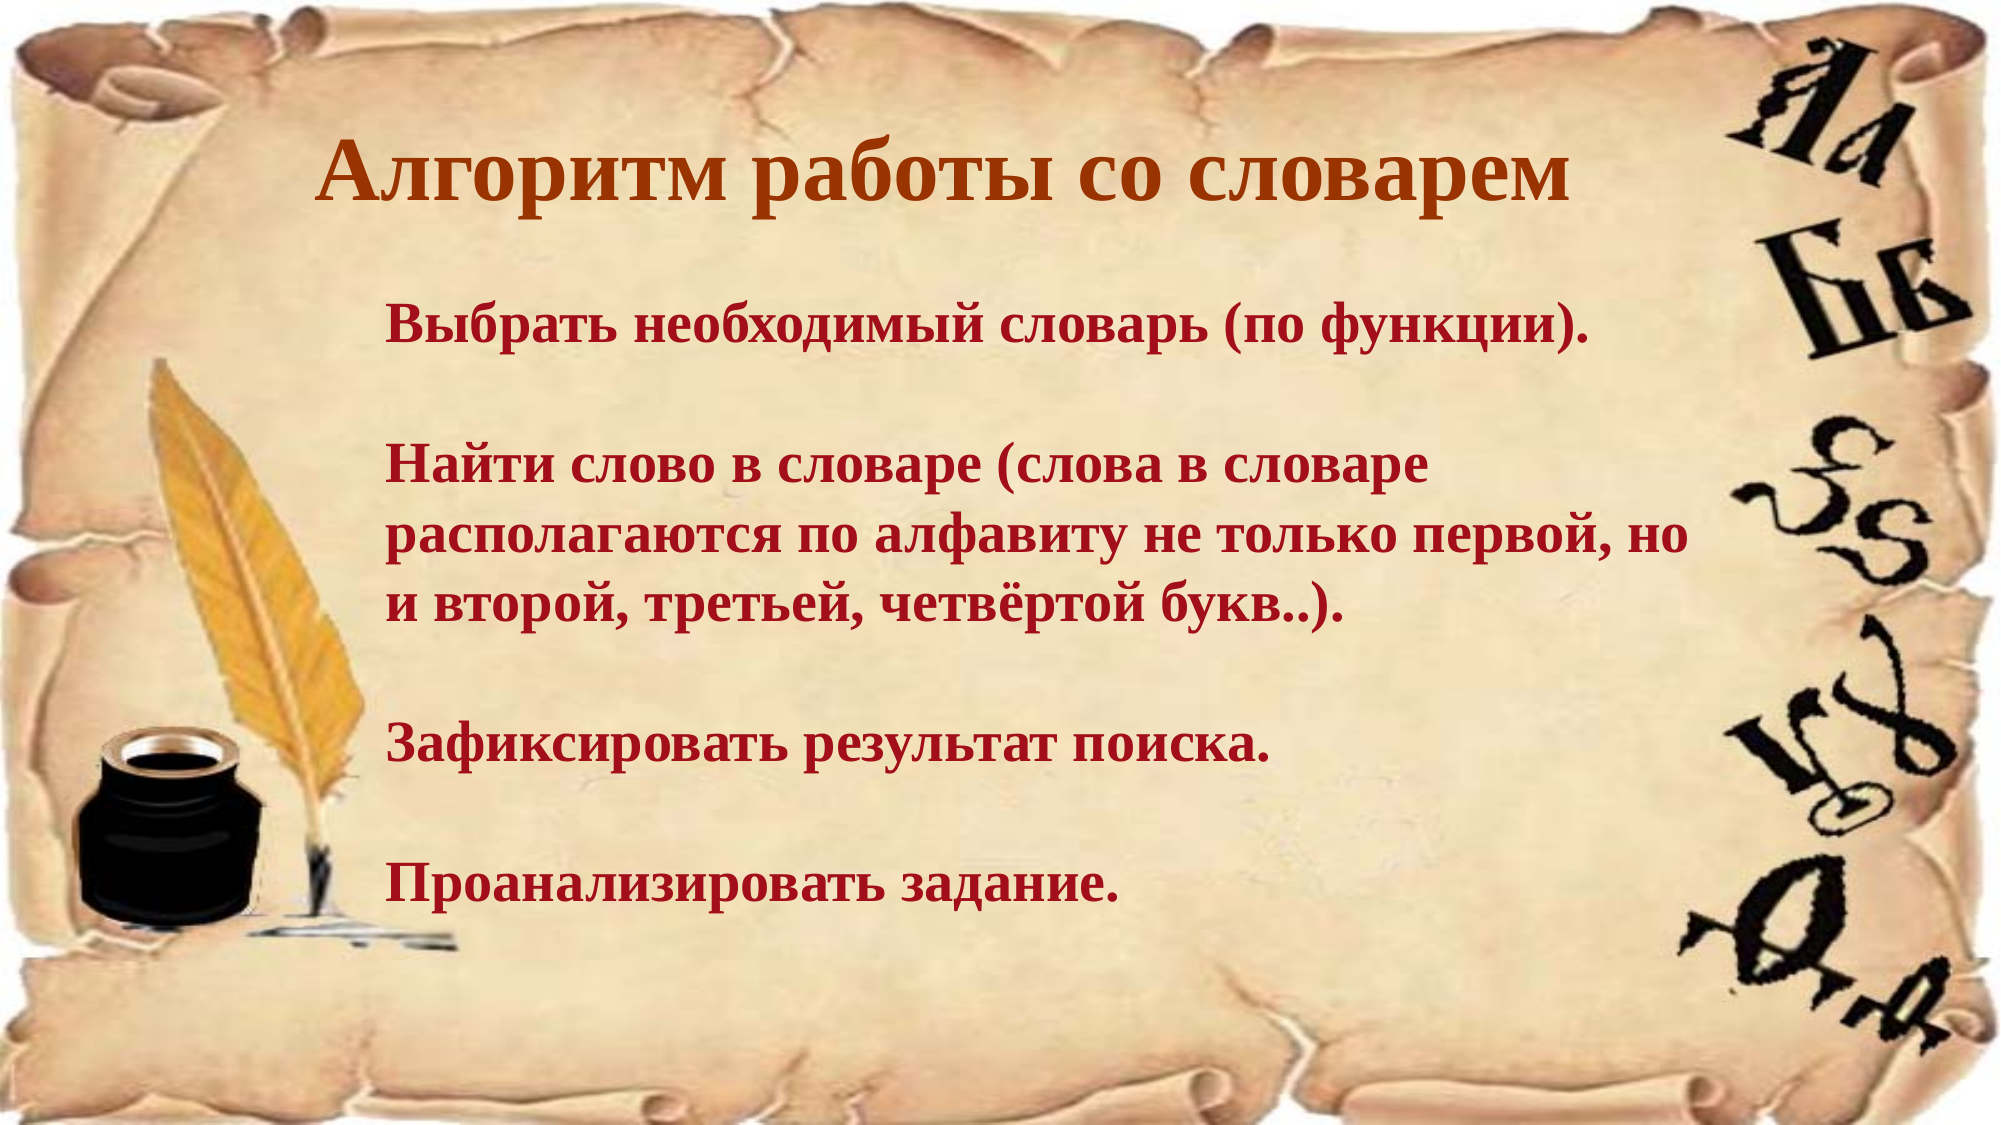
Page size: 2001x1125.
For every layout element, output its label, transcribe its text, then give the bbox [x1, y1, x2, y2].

text_box Выбрать необходимый словарь (по функции). Найти слово в словаре (слова в словаре располагаются по алфавиту не только первой, но и второй, третьей, четвёртой букв..). Зафиксировать результат поиска. Проанализировать задание. [371, 276, 1716, 921]
text_box Алгоритм работы со словарем [299, 101, 1672, 337]
picture [0, 0, 2001, 1125]
